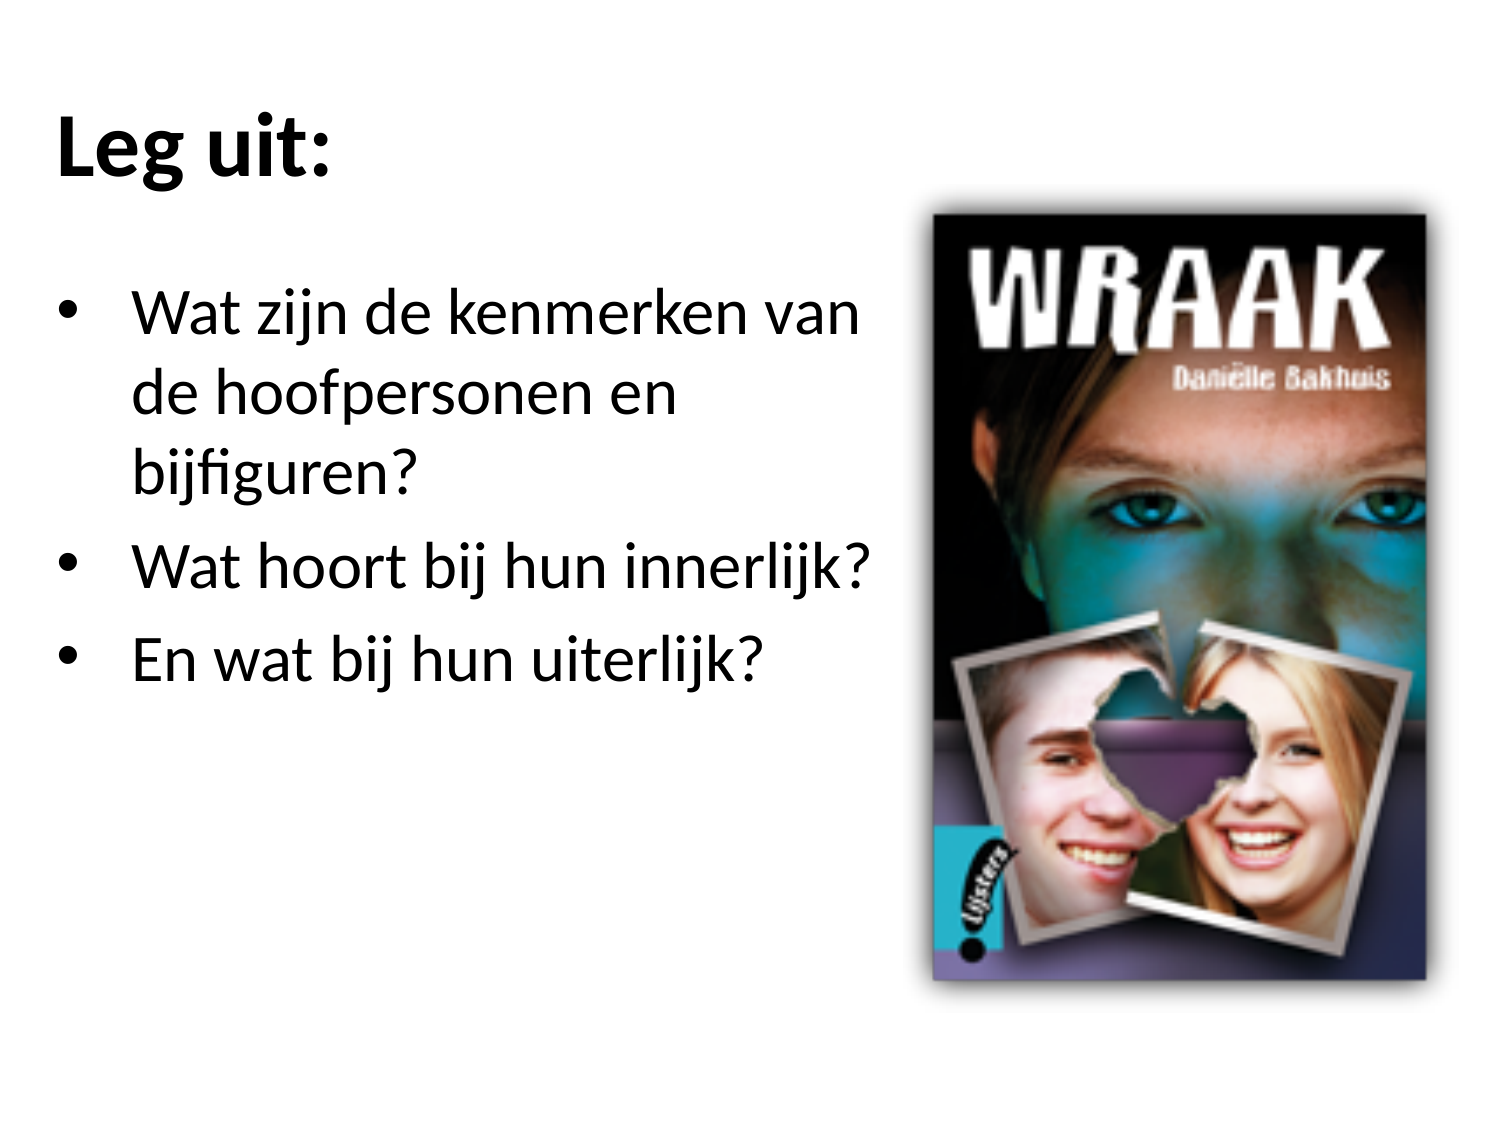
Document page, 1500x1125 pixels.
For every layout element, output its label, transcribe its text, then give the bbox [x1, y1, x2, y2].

subtitle Wat zijn de kenmerken van de hoofpersonen en bijfiguren? Wat hoort bij hun innerlijk? En wat bij hun uiterlijk? [41, 260, 898, 872]
picture [903, 184, 1459, 1014]
title Leg uit: [41, 19, 1317, 260]
